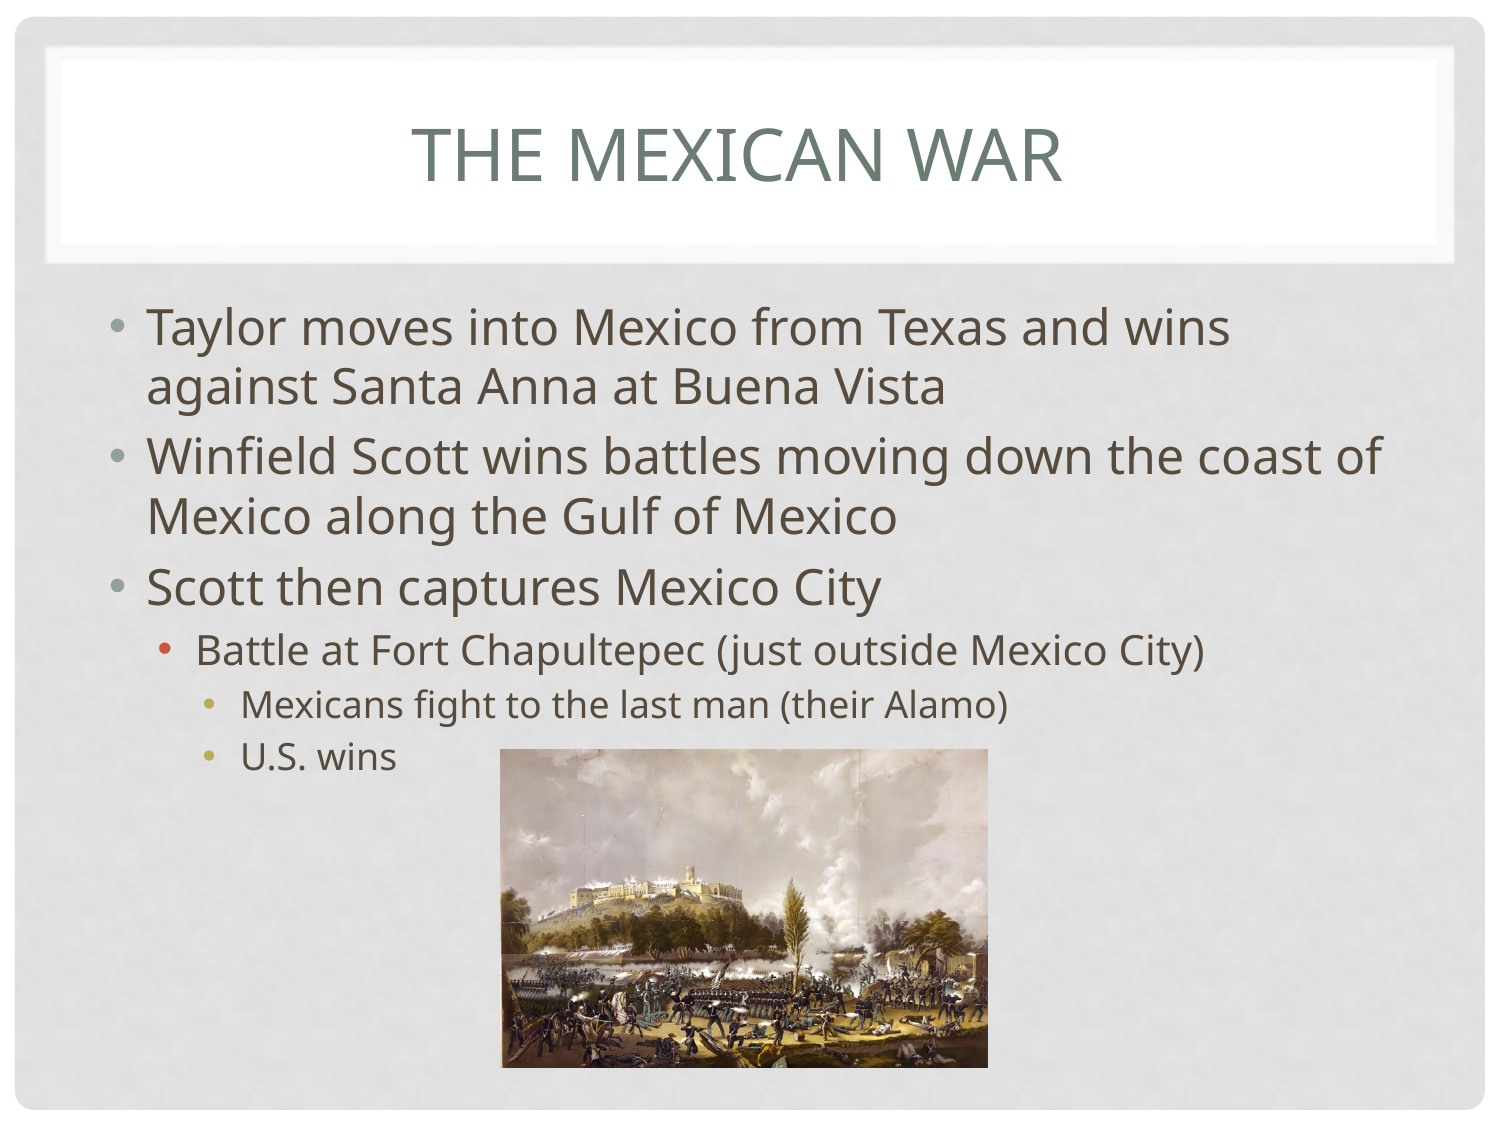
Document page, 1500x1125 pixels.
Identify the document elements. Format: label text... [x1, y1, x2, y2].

title The Mexican War [69, 66, 1425, 238]
picture [499, 749, 988, 1068]
list Taylor moves into Mexico from Texas and wins against Santa Anna at Buena Vista Winfield Scott wins battles moving down the coast of Mexico along the Gulf of Mexico Scott then captures Mexico City Battle at Fort Chapultepec (just outside Mexico City) Mexicans fight to the last man (their Alamo) U.S. wins [75, 287, 1425, 1005]
